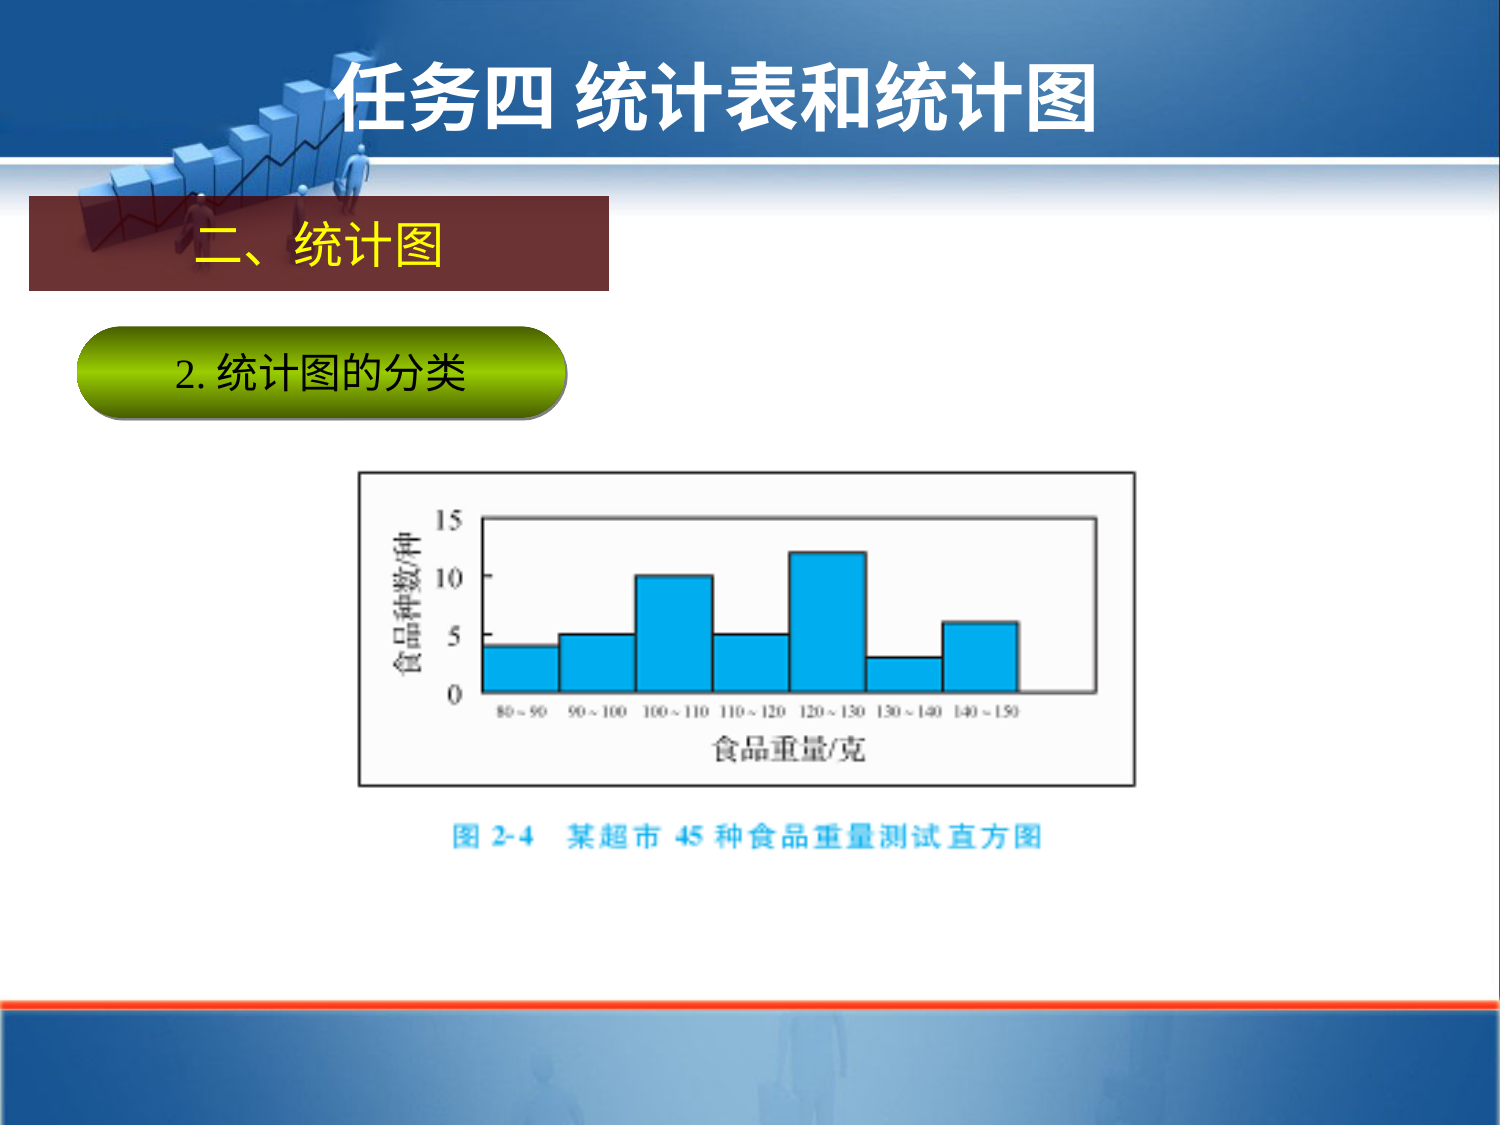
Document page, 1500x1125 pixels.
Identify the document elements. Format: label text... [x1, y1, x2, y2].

picture [0, 0, 1500, 1125]
text_box 二、统计图 [29, 196, 609, 291]
text_box 2.统计图的分类 [76, 326, 566, 418]
text_box 任务四 统计表和统计图 [265, 42, 1471, 148]
